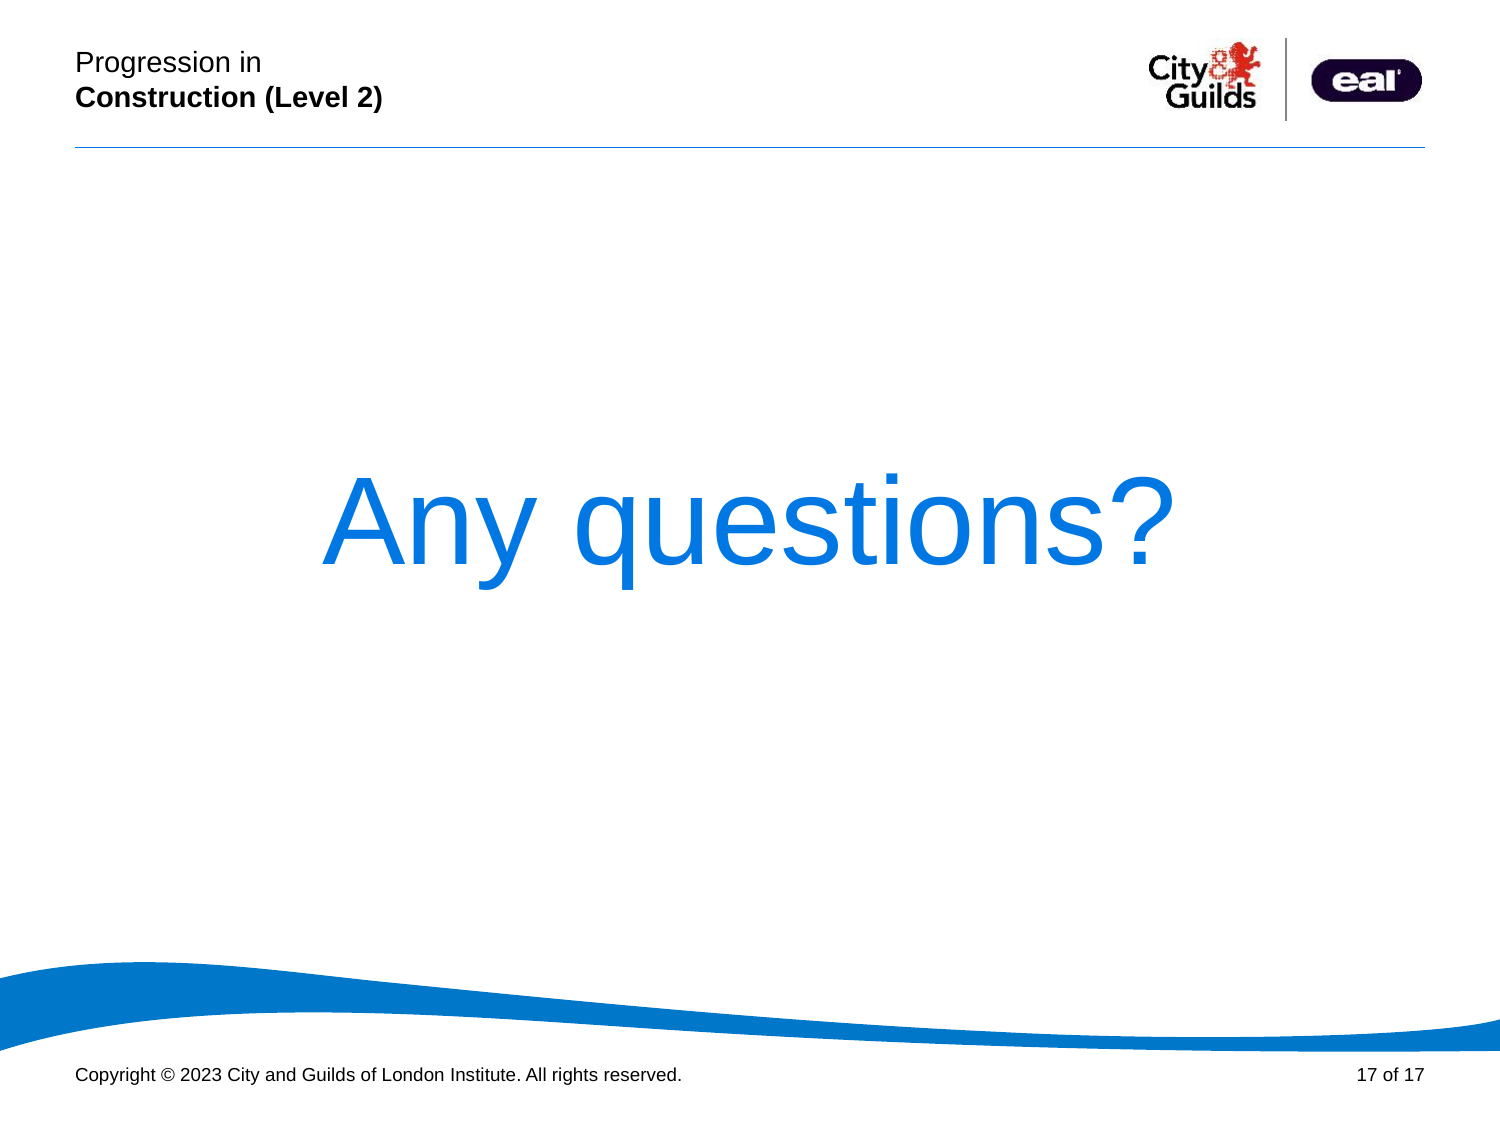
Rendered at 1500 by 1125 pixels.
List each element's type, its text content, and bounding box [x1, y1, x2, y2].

list Any questions? [74, 247, 1426, 946]
picture [1149, 38, 1422, 121]
